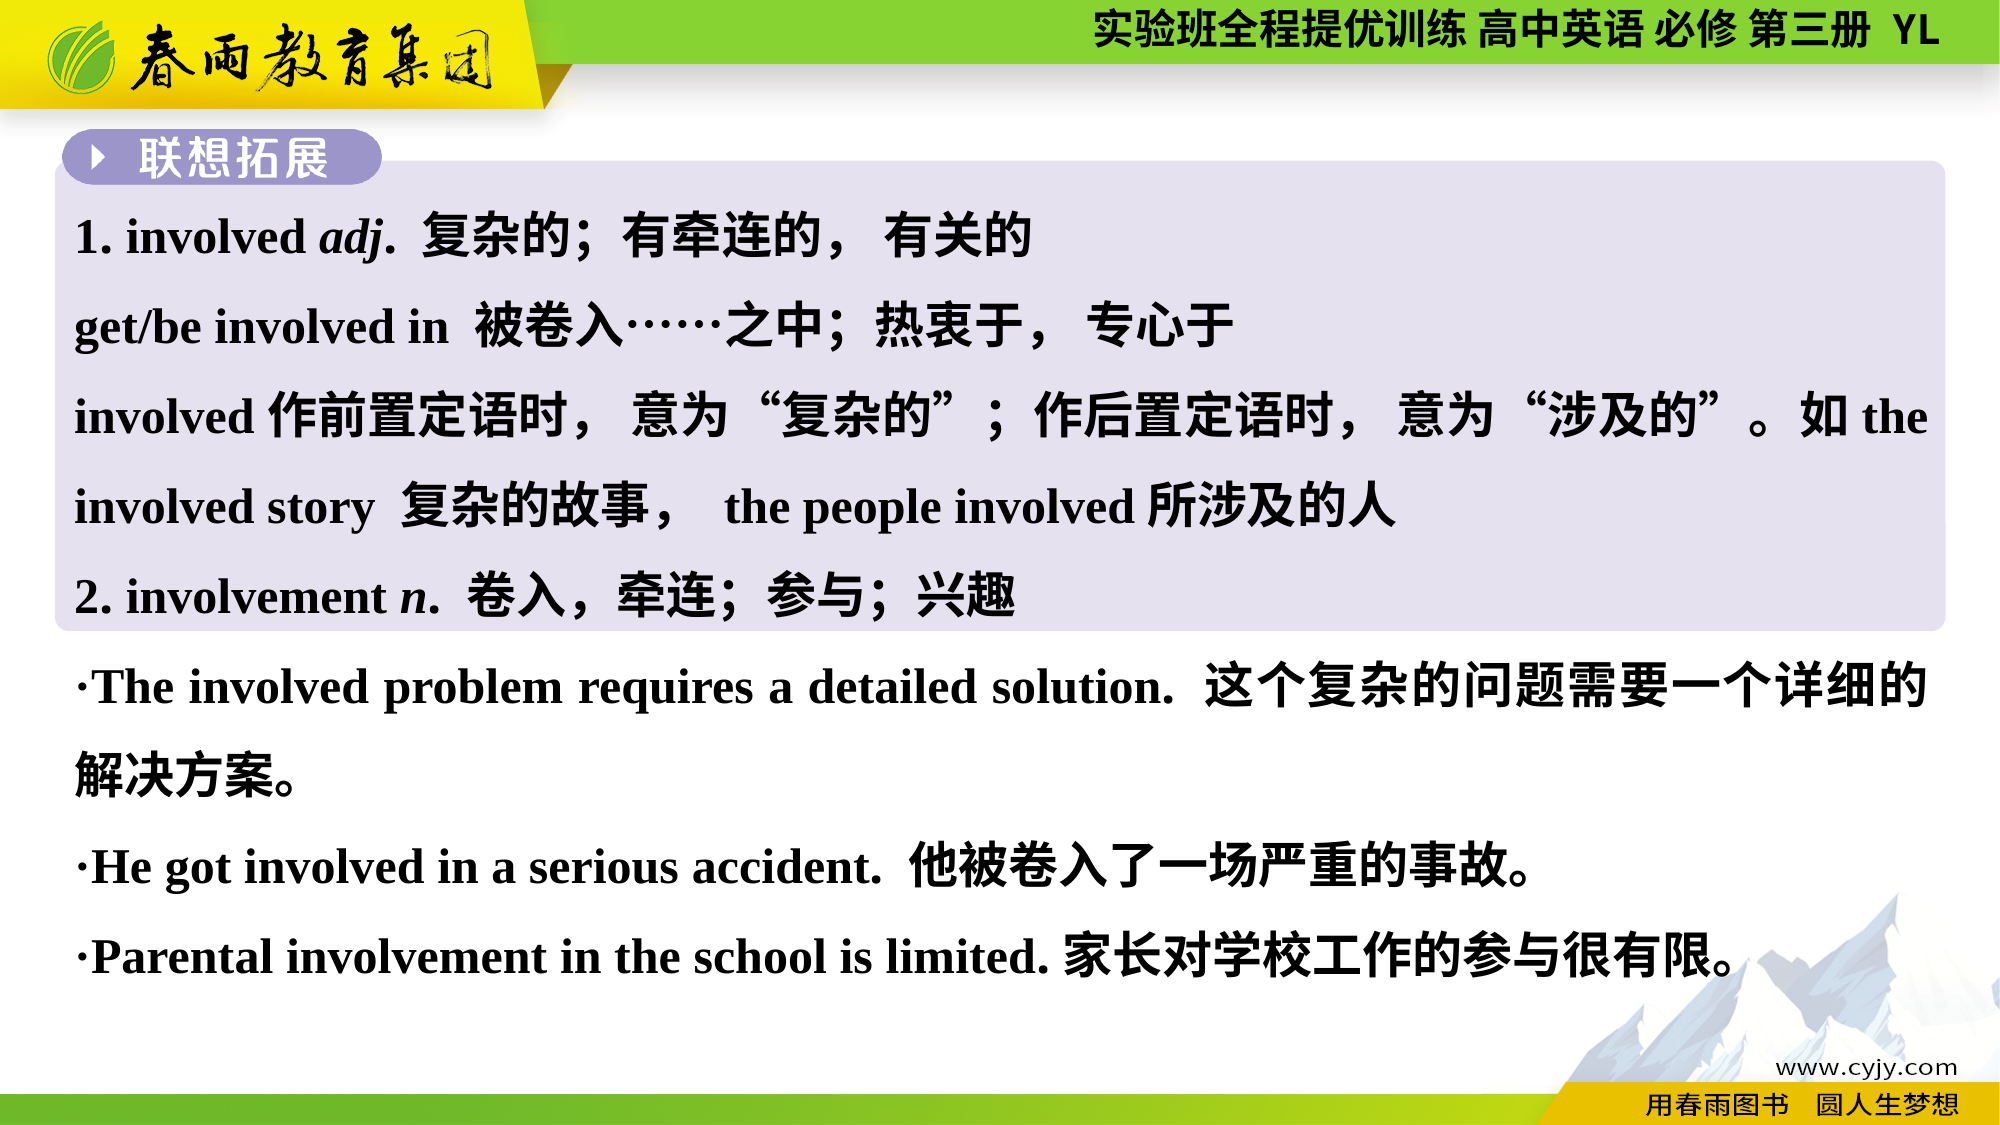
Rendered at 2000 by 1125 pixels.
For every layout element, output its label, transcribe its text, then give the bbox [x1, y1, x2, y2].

picture [0, 0, 2000, 1125]
text_box [54, 169, 59, 627]
text_box [385, 160, 1943, 166]
list 1. involved adj. 复杂的；有牵连的， 有关的 get/be involved in 被卷入……之中；热衷于， 专心于 involved作前置定语时， 意为“复杂的”；作后置定语时， 意为“涉及的”。如the involved story 复杂的故事， the people involved所涉及的人 2. involvement n. 卷入，牵连；参与；兴趣 ·The involved problem requires a detailed solution. 这个复杂的问题需要一个详细的解决方案。 ·He got involved in a serious accident. 他被卷入了一场严重的事故。 ·Parental involvement in the school is limited.家长对学校工作的参与很有限。 [59, 166, 1944, 988]
